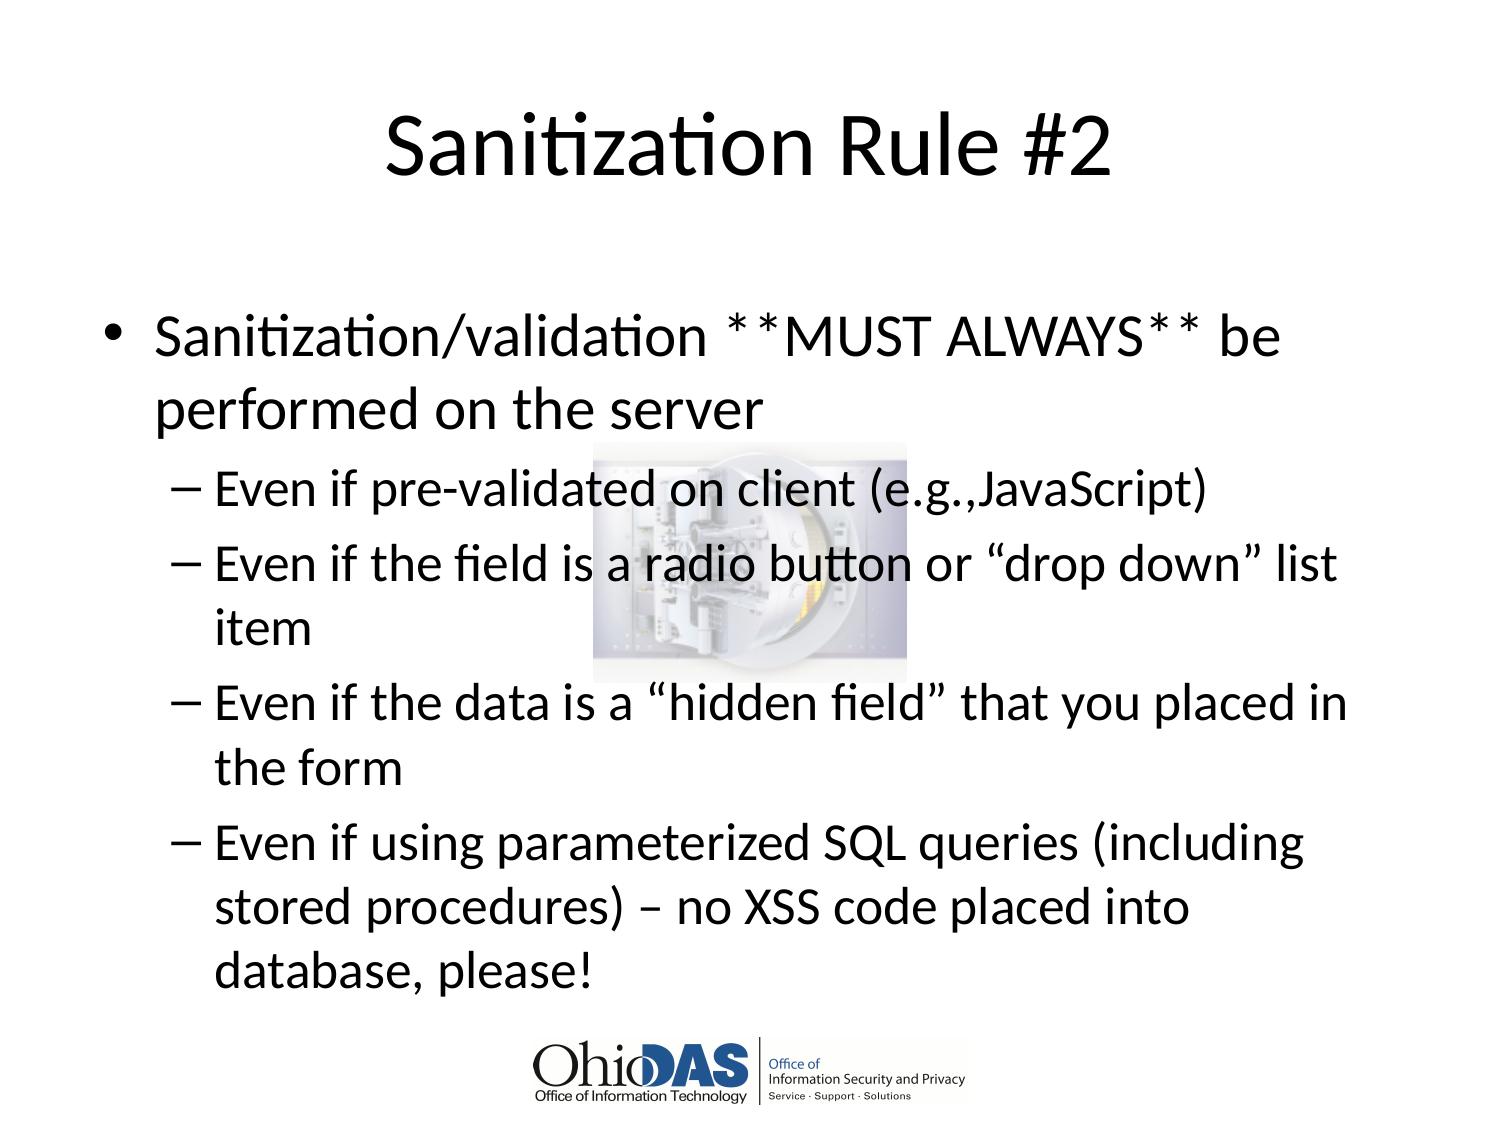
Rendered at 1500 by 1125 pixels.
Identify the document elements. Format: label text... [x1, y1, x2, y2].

picture [533, 1037, 969, 1105]
list Sanitization/validation **MUST ALWAYS** be performed on the server Even if pre-validated on client (e.g.,JavaScript) Even if the field is a radio button or “drop down” list item Even if the data is a “hidden field” that you placed in the form Even if using parameterized SQL queries (including stored procedures) – no XSS code placed into database, please! [87, 287, 1425, 1013]
title Sanitization Rule #2 [75, 45, 1425, 233]
